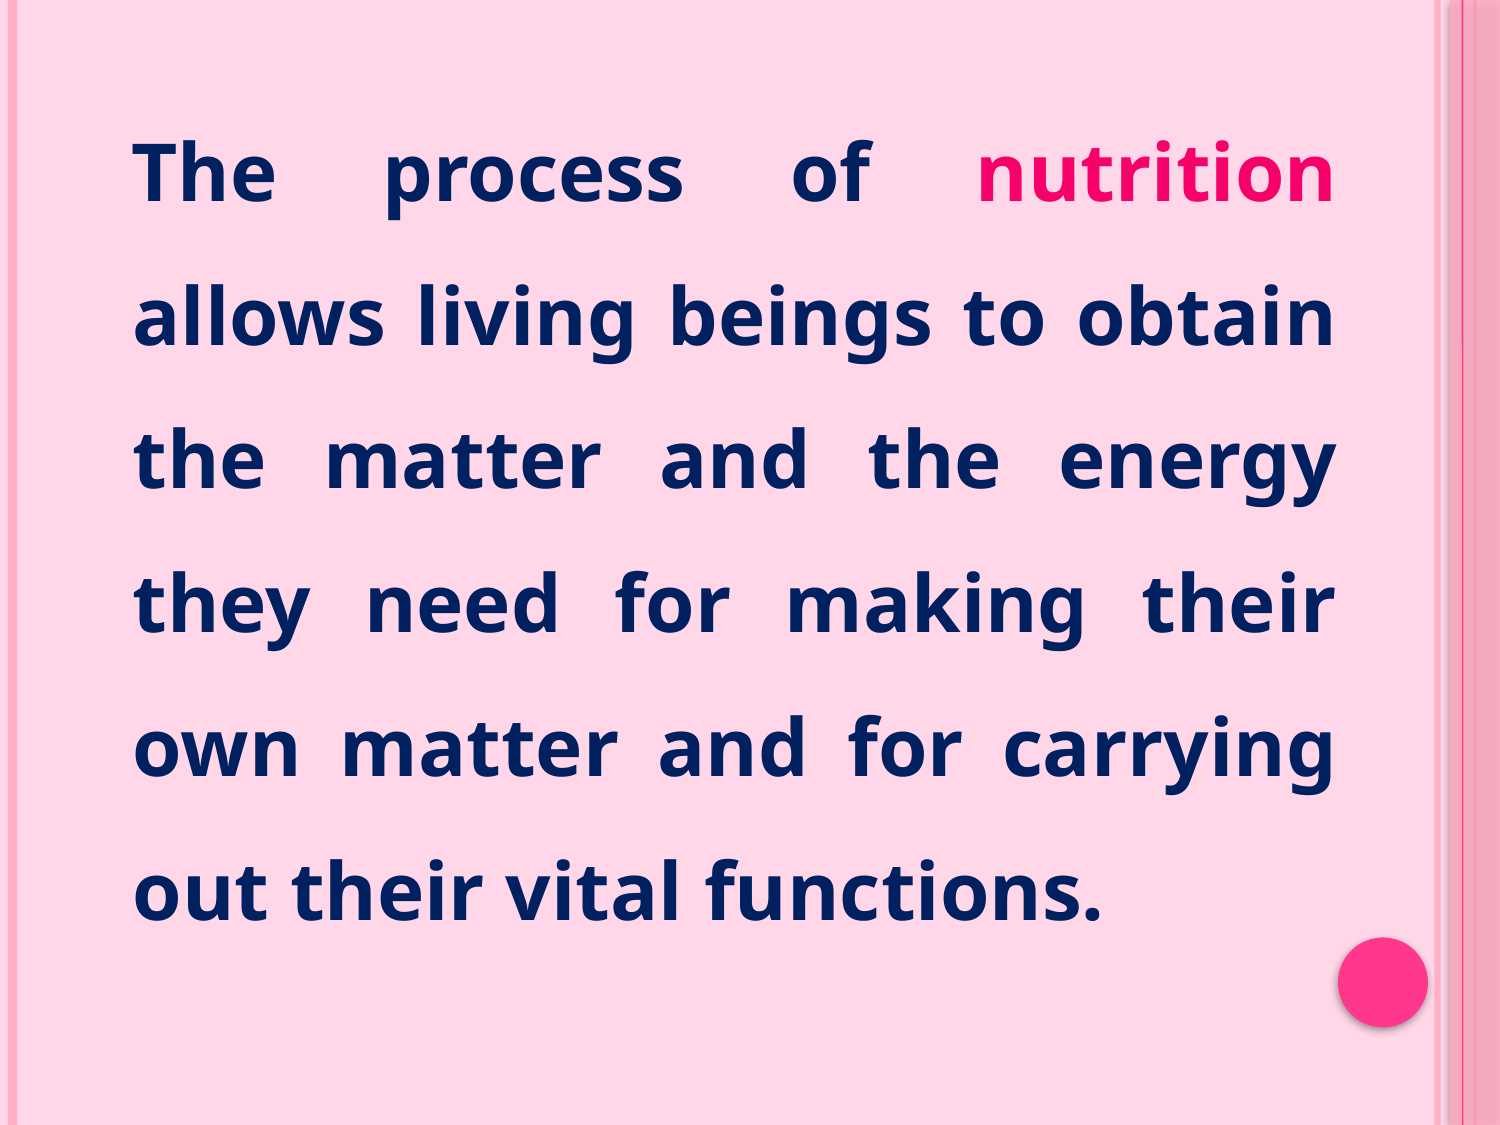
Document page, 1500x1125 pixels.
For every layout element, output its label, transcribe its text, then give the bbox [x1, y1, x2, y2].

list The process of nutrition allows living beings to obtain the matter and the energy they need for making their own matter and for carrying out their vital functions. [75, 66, 1353, 1062]
